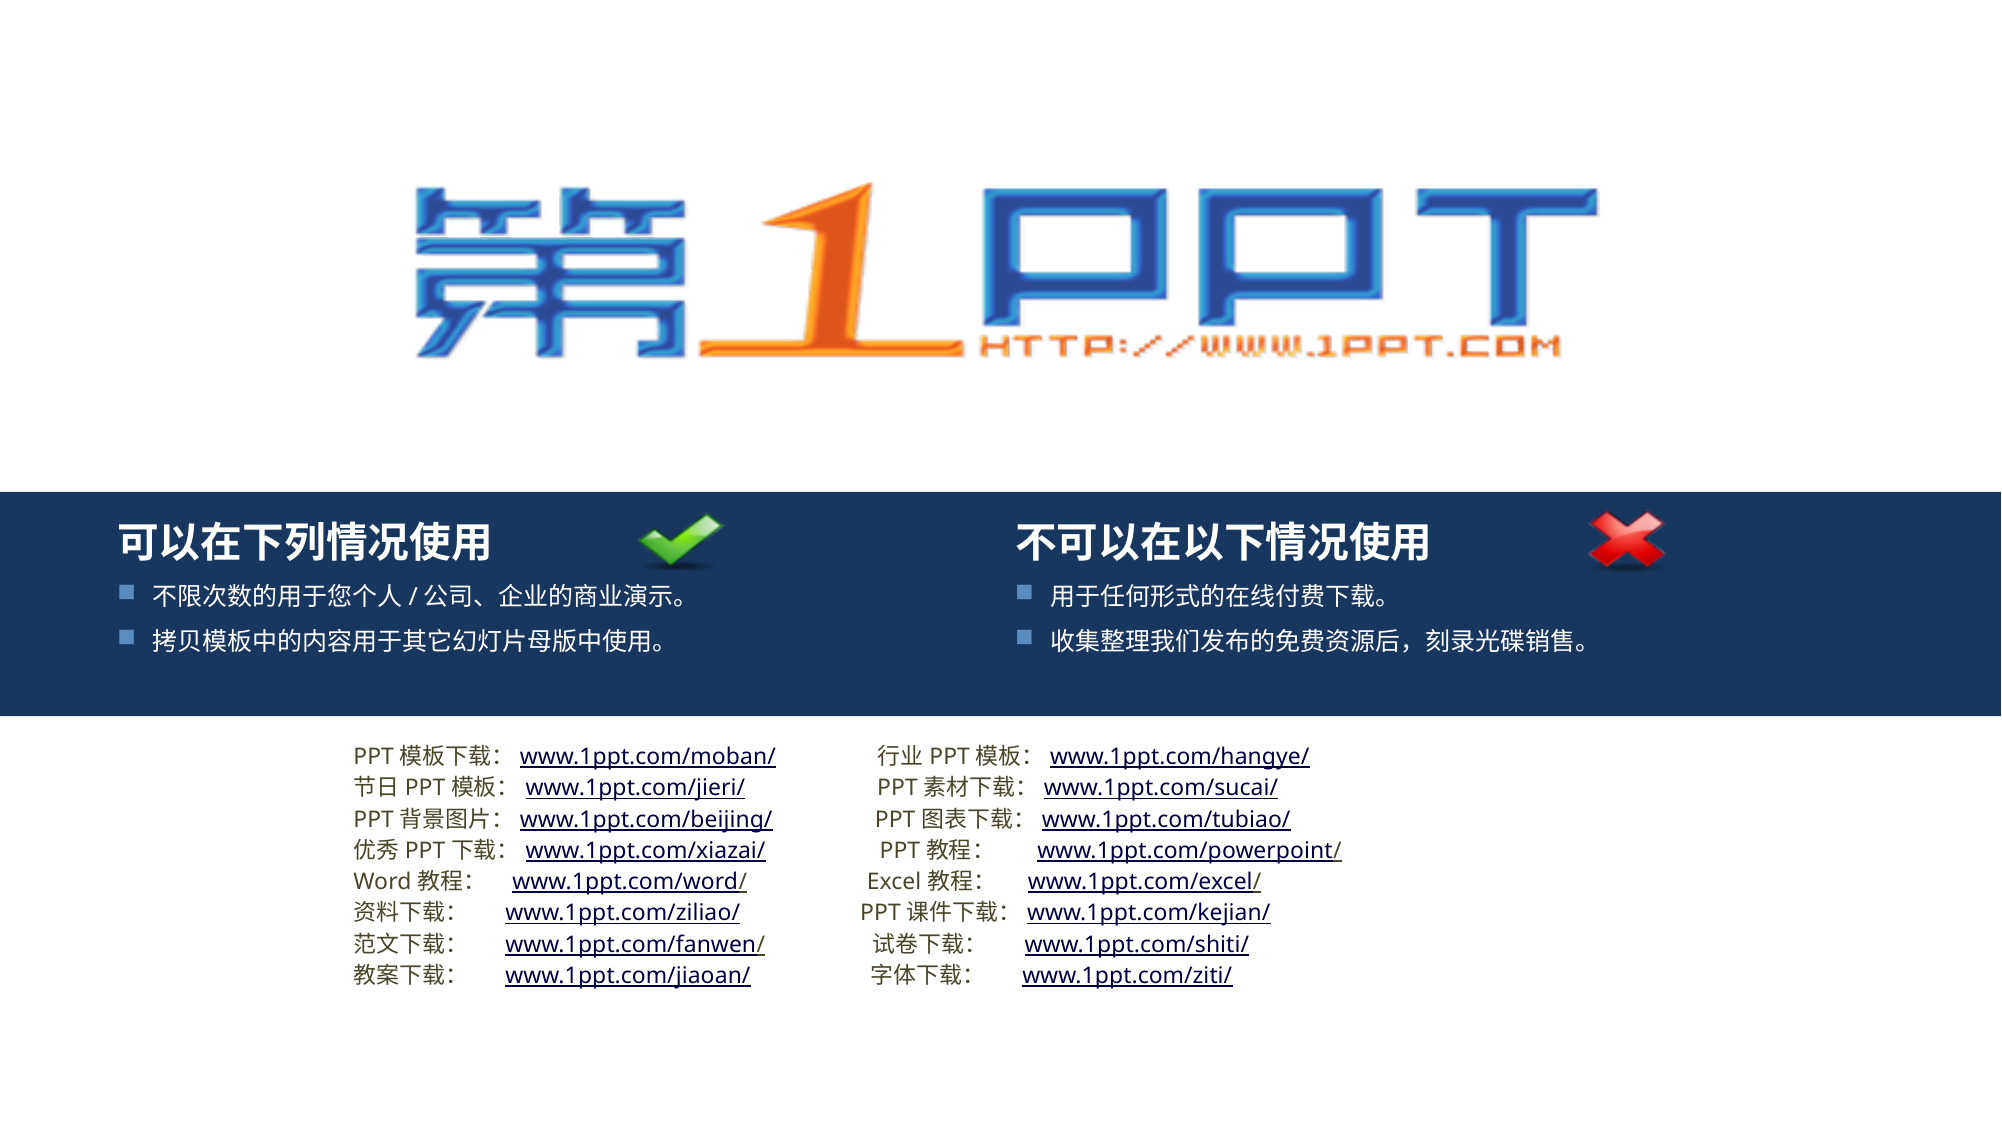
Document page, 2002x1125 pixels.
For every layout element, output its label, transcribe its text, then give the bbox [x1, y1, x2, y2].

text_box PPT模板下载：www.1ppt.com/moban/ 行业PPT模板：www.1ppt.com/hangye/ 节日PPT模板：www.1ppt.com/jieri/ PPT素材下载：www.1ppt.com/sucai/ PPT背景图片：www.1ppt.com/beijing/ PPT图表下载：www.1ppt.com/tubiao/ 优秀PPT下载：www.1ppt.com/xiazai/ PPT教程： www.1ppt.com/powerpoint/ Word教程： www.1ppt.com/word/ Excel教程： www.1ppt.com/excel/ 资料下载： www.1ppt.com/ziliao/ PPT课件下载：www.1ppt.com/kejian/ 范文下载： www.1ppt.com/fanwen/ 试卷下载： www.1ppt.com/shiti/ 教案下载： www.1ppt.com/jiaoan/ 字体下载： www.1ppt.com/ziti/ [337, 762, 1753, 1008]
picture [179, 51, 1868, 492]
text_box [0, 491, 2001, 717]
text_box 可以在下列情况使用 不限次数的用于您个人/公司、企业的商业演示。 拷贝模板中的内容用于其它幻灯片母版中使用。 [102, 508, 1001, 774]
picture [1582, 507, 1670, 573]
text_box 不可以在以下情况使用 用于任何形式的在线付费下载。 收集整理我们发布的免费资源后，刻录光碟销售。 [1000, 508, 1899, 762]
picture [637, 507, 725, 573]
